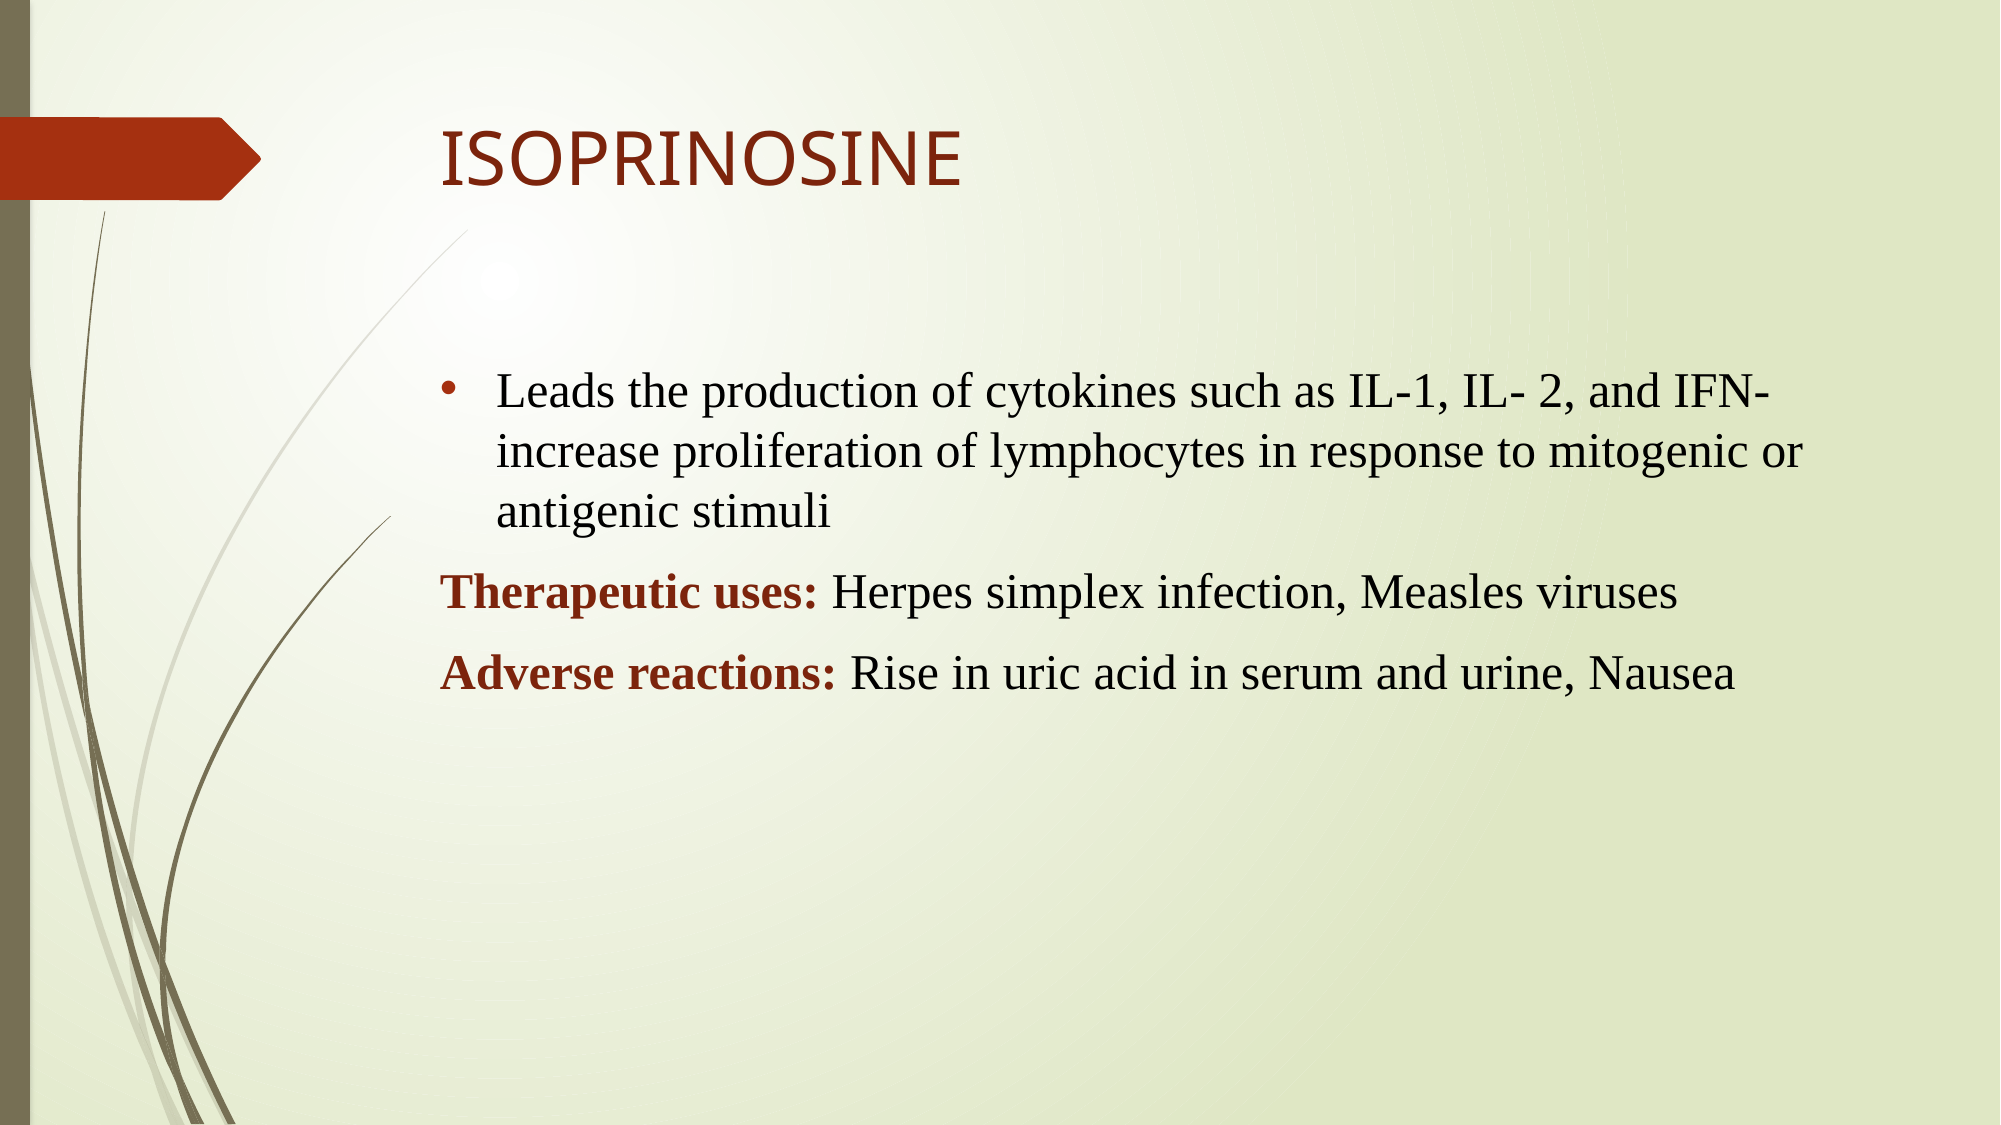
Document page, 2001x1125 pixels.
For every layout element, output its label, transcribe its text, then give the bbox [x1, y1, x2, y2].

title ISOPRINOSINE [425, 102, 1888, 313]
list Leads the production of cytokines such as IL-1, IL- 2, and IFN-increase proliferation of lymphocytes in response to mitogenic or antigenic stimuli Therapeutic uses: Herpes simplex infection, Measles viruses Adverse reactions: Rise in uric acid in serum and urine, Nausea [424, 350, 1888, 970]
